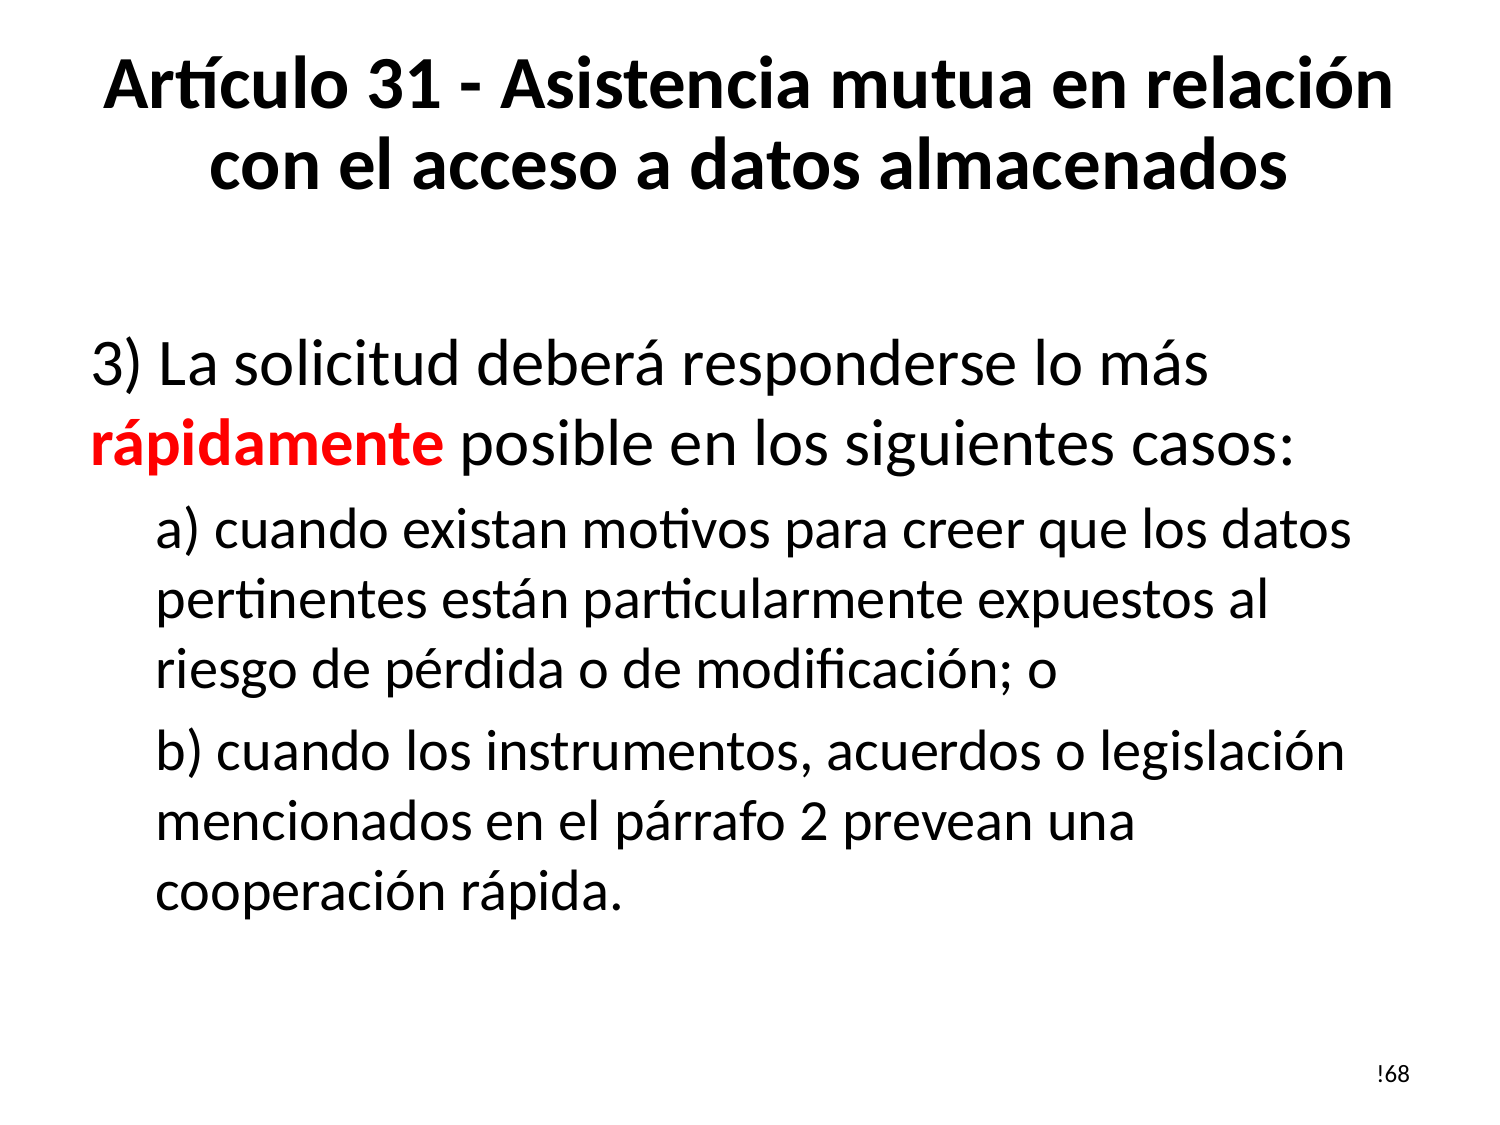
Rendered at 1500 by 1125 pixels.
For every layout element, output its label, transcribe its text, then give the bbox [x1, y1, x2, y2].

slide_number !68 [1074, 1042, 1425, 1103]
text_box 3) La solicitud deberá responderse lo más rápidamente posible en los siguientes casos: a) cuando existan motivos para creer que los datos pertinentes están particularmente expuestos al riesgo de pérdida o de modificación; o b) cuando los instrumentos, acuerdos o legislación mencionados en el párrafo 2 prevean una cooperación rápida. [74, 311, 1425, 1016]
title Artículo 31 - Asistencia mutua en relación con el acceso a datos almacenados [75, 45, 1425, 206]
